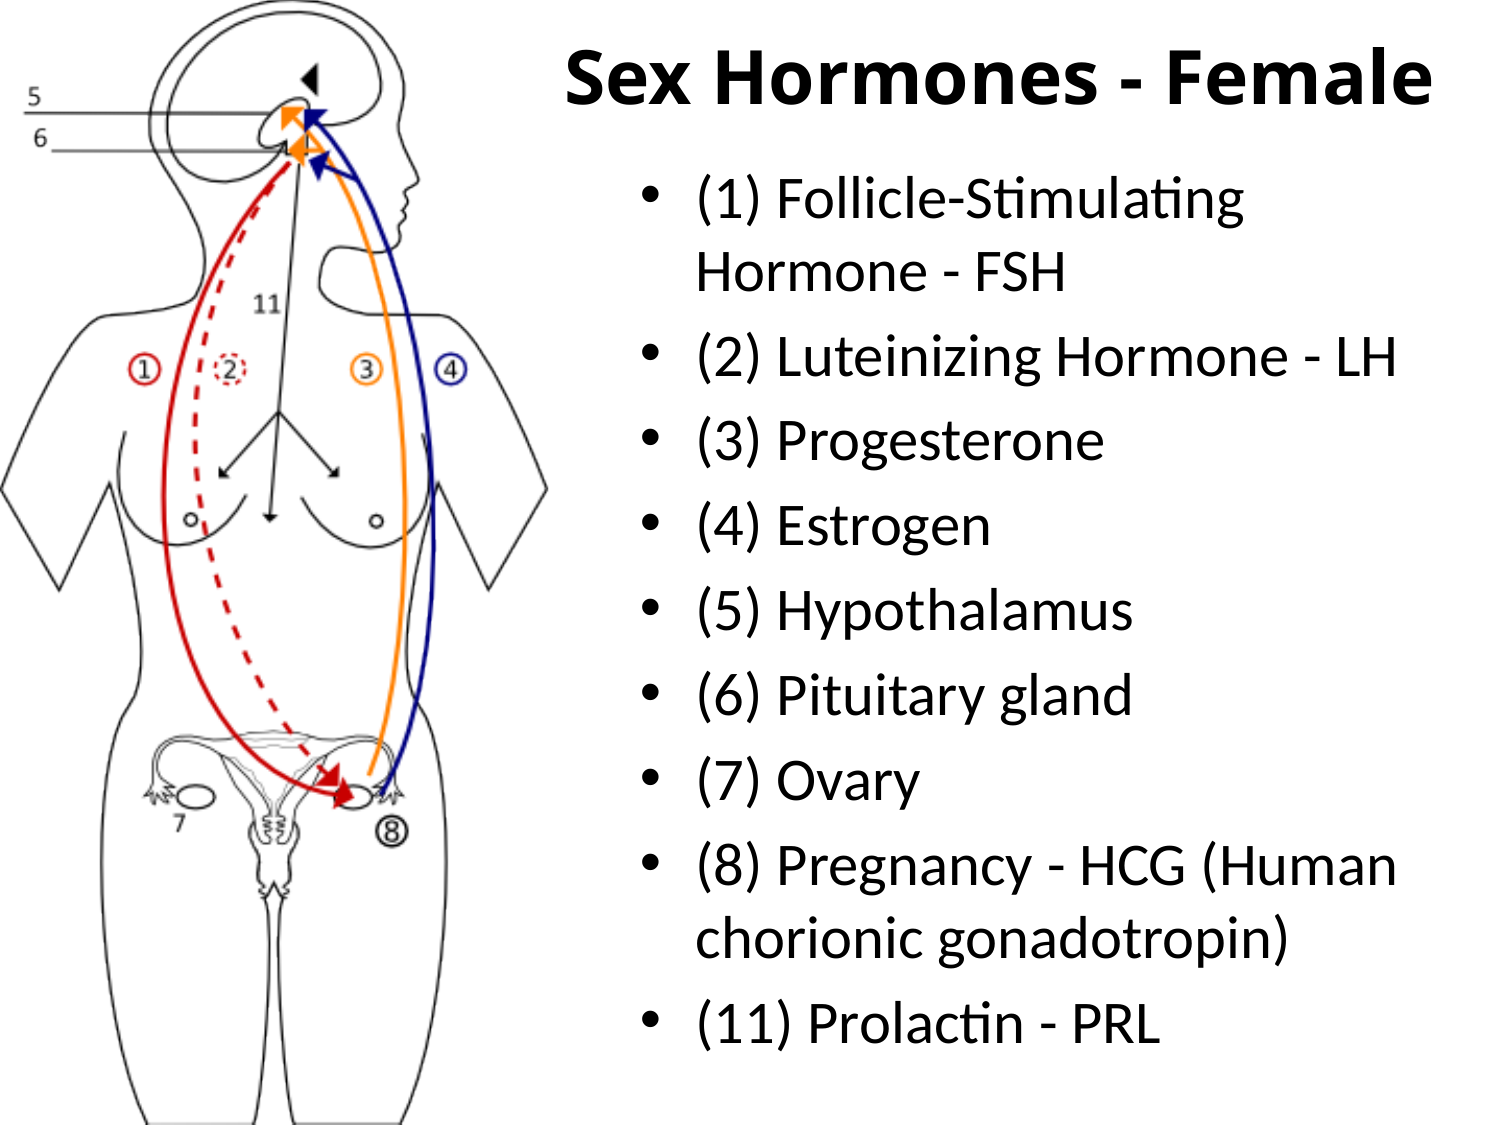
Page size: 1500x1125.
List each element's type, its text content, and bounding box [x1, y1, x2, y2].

list (1) Follicle-Stimulating Hormone - FSH (2) Luteinizing Hormone - LH (3) Progesterone (4) Estrogen (5) Hypothalamus (6) Pituitary gland (7) Ovary (8) Pregnancy - HCG (Human chorionic gonadotropin) (11) Prolactin - PRL [624, 149, 1425, 1075]
picture [0, 0, 598, 1125]
title Sex Hormones - Female [598, 0, 1500, 150]
